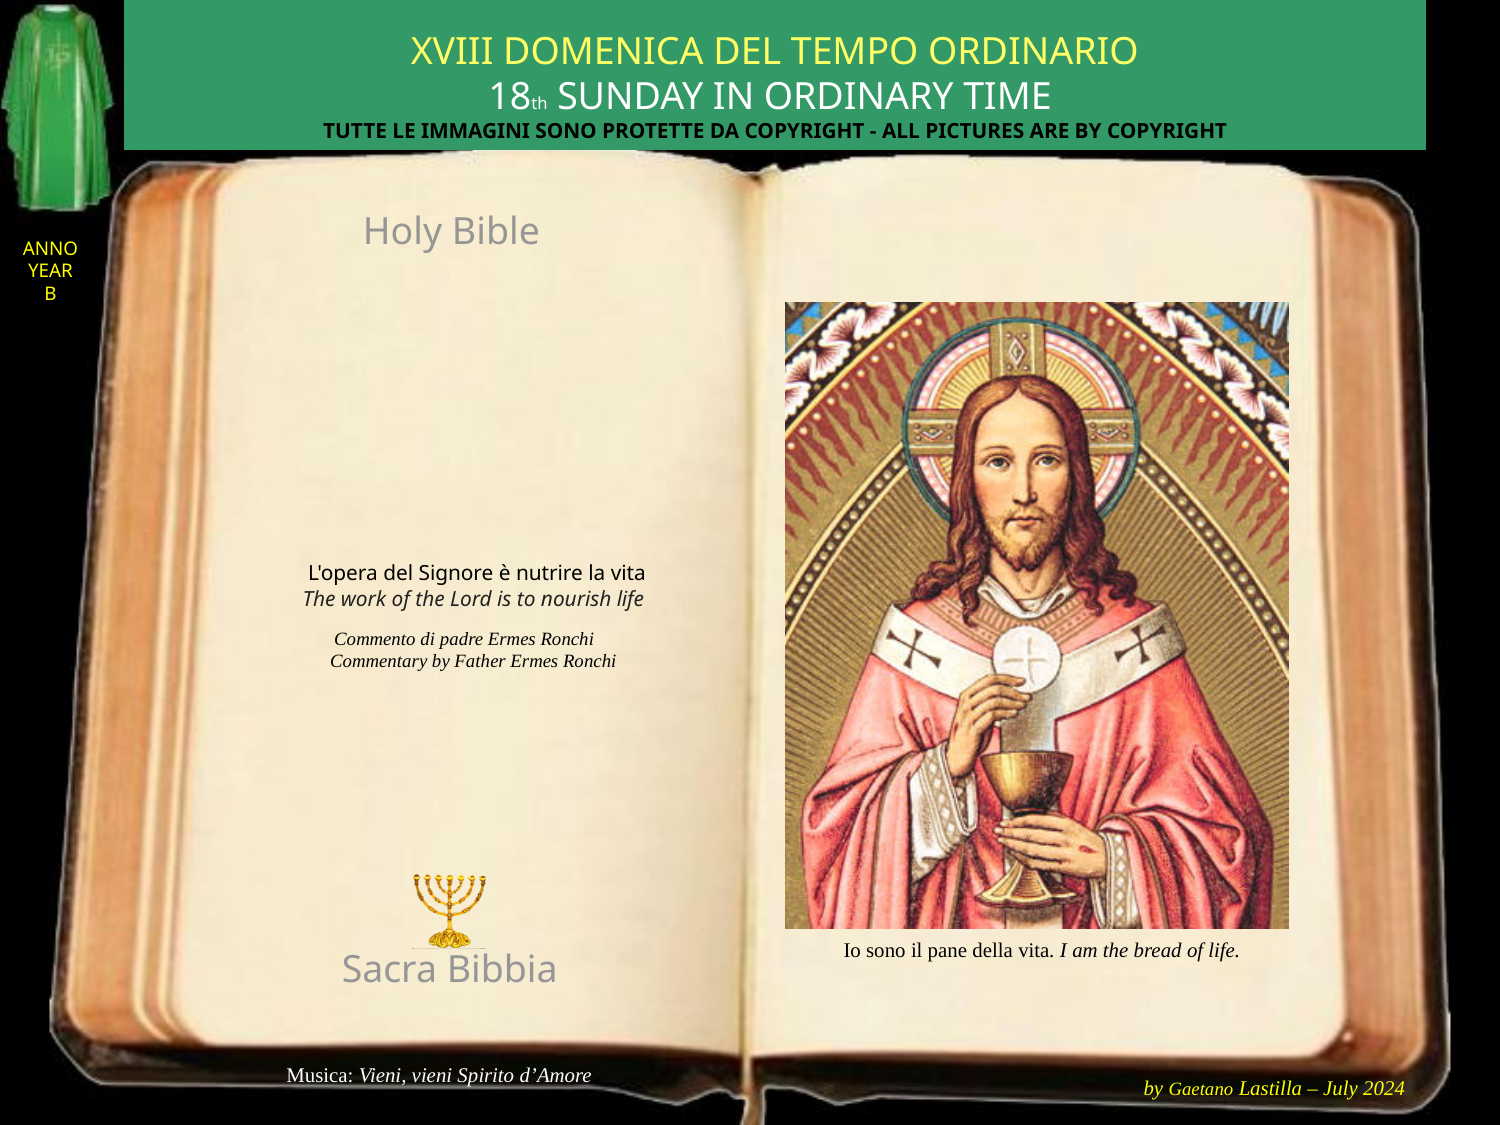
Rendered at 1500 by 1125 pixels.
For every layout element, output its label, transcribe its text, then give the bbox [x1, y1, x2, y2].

text_box L'opera del Signore è nutrire la vita The work of the Lord is to nourish life [210, 547, 736, 618]
text_box ANNO YEAR B [7, 229, 93, 312]
text_box Musica: Vieni, vieni Spirito d’Amore [271, 1054, 607, 1094]
text_box by Gaetano Lastilla – July 2024 [1128, 1066, 1421, 1107]
picture [0, 0, 1500, 1125]
text_box Holy Bible [348, 199, 556, 260]
text_box Commento di padre Ermes Ronchi Commentary by Father Ermes Ronchi [286, 619, 660, 679]
text_box Sacra Bibbia [187, 937, 713, 998]
text_box Io sono il pane della vita. I am the bread of life. [675, 899, 1400, 975]
text_box XVIII DOMENICA DEL TEMPO ORDINARIO 18th SUNDAY IN ORDINARY TIME TUTTE LE IMMAGINI SONO PROTETTE DA COPYRIGHT - ALL PICTURES ARE BY COPYRIGHT [125, 0, 1425, 150]
